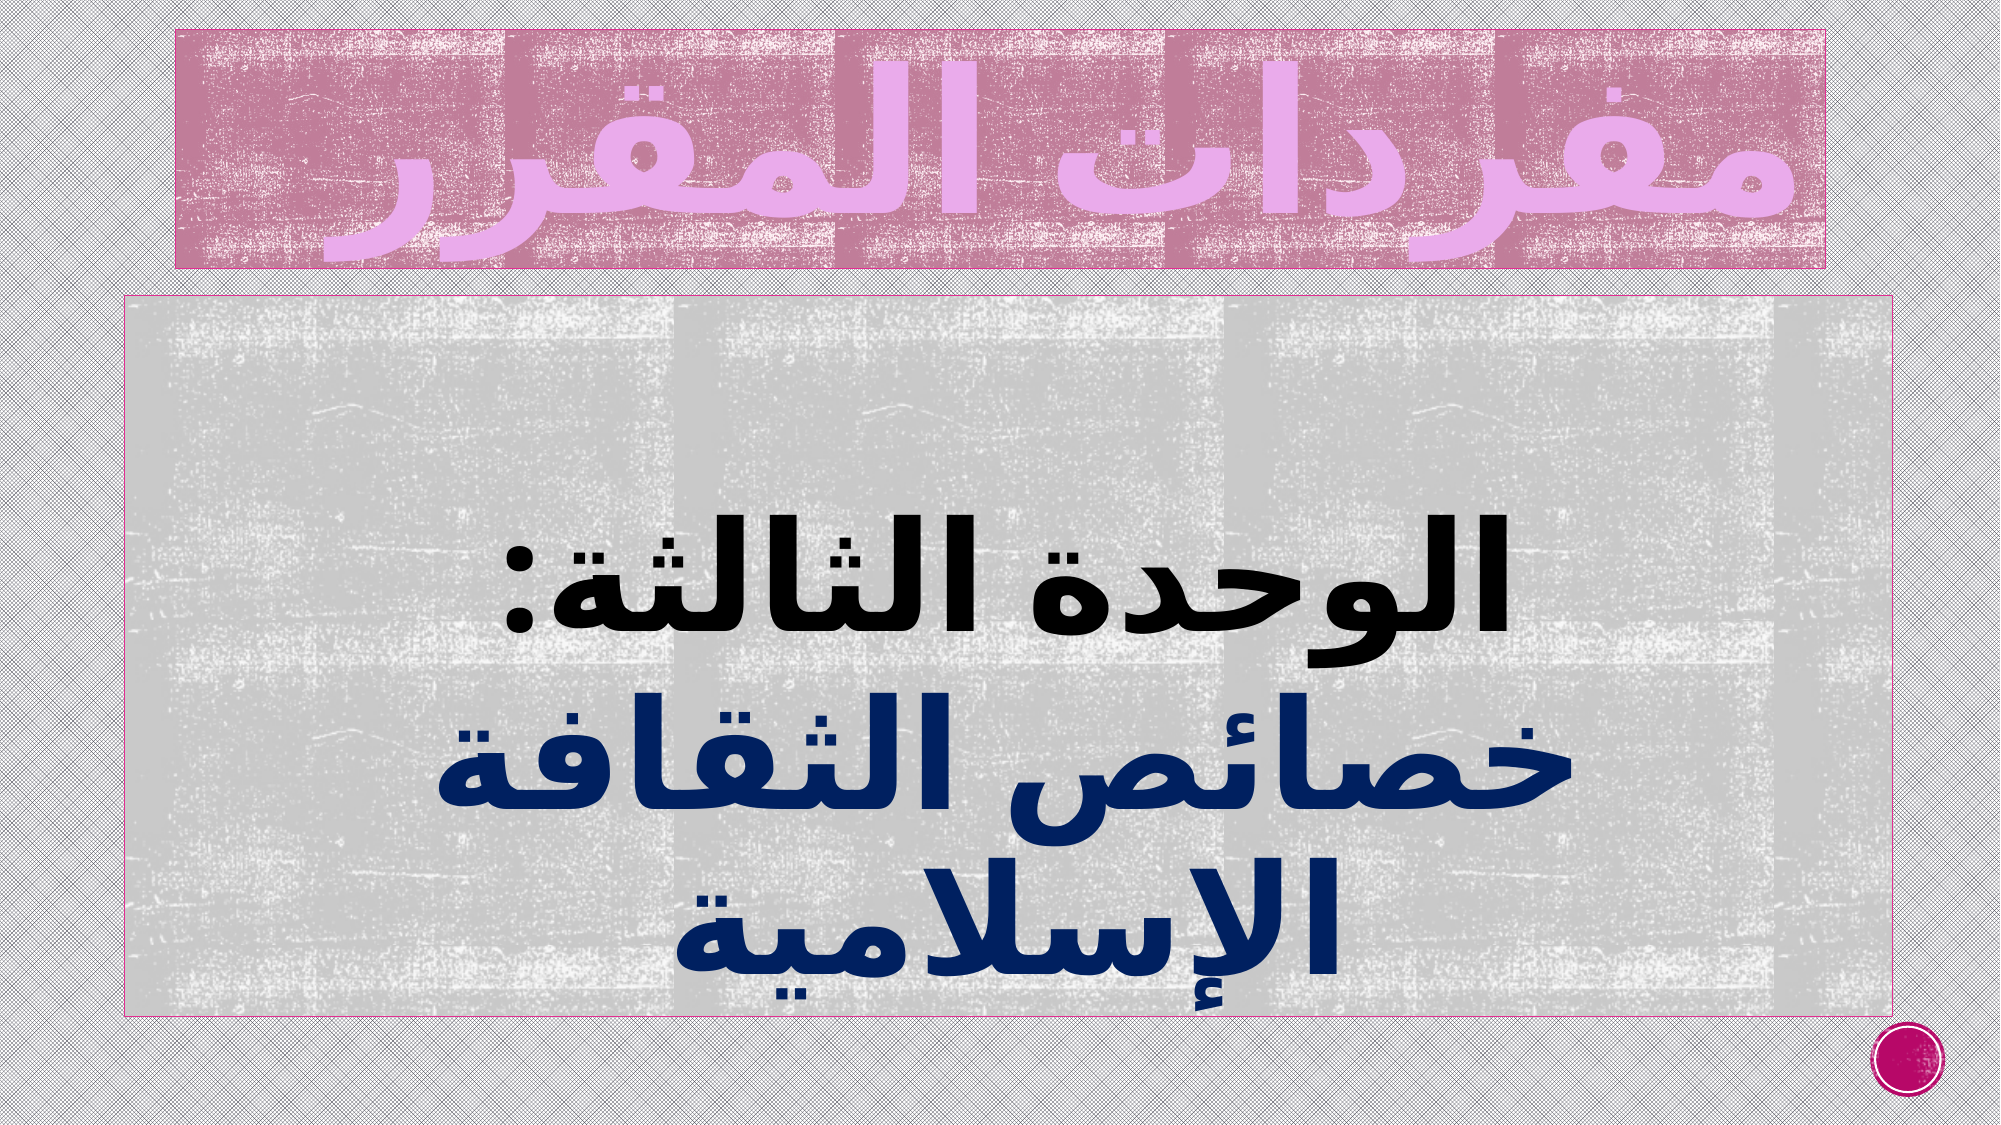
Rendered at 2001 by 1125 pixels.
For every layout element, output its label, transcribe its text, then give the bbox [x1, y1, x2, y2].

title مفردات المقرر [175, 29, 1826, 269]
list الوحدة الثالثة: خصائص الثقافة الإسلامية [124, 295, 1893, 1017]
